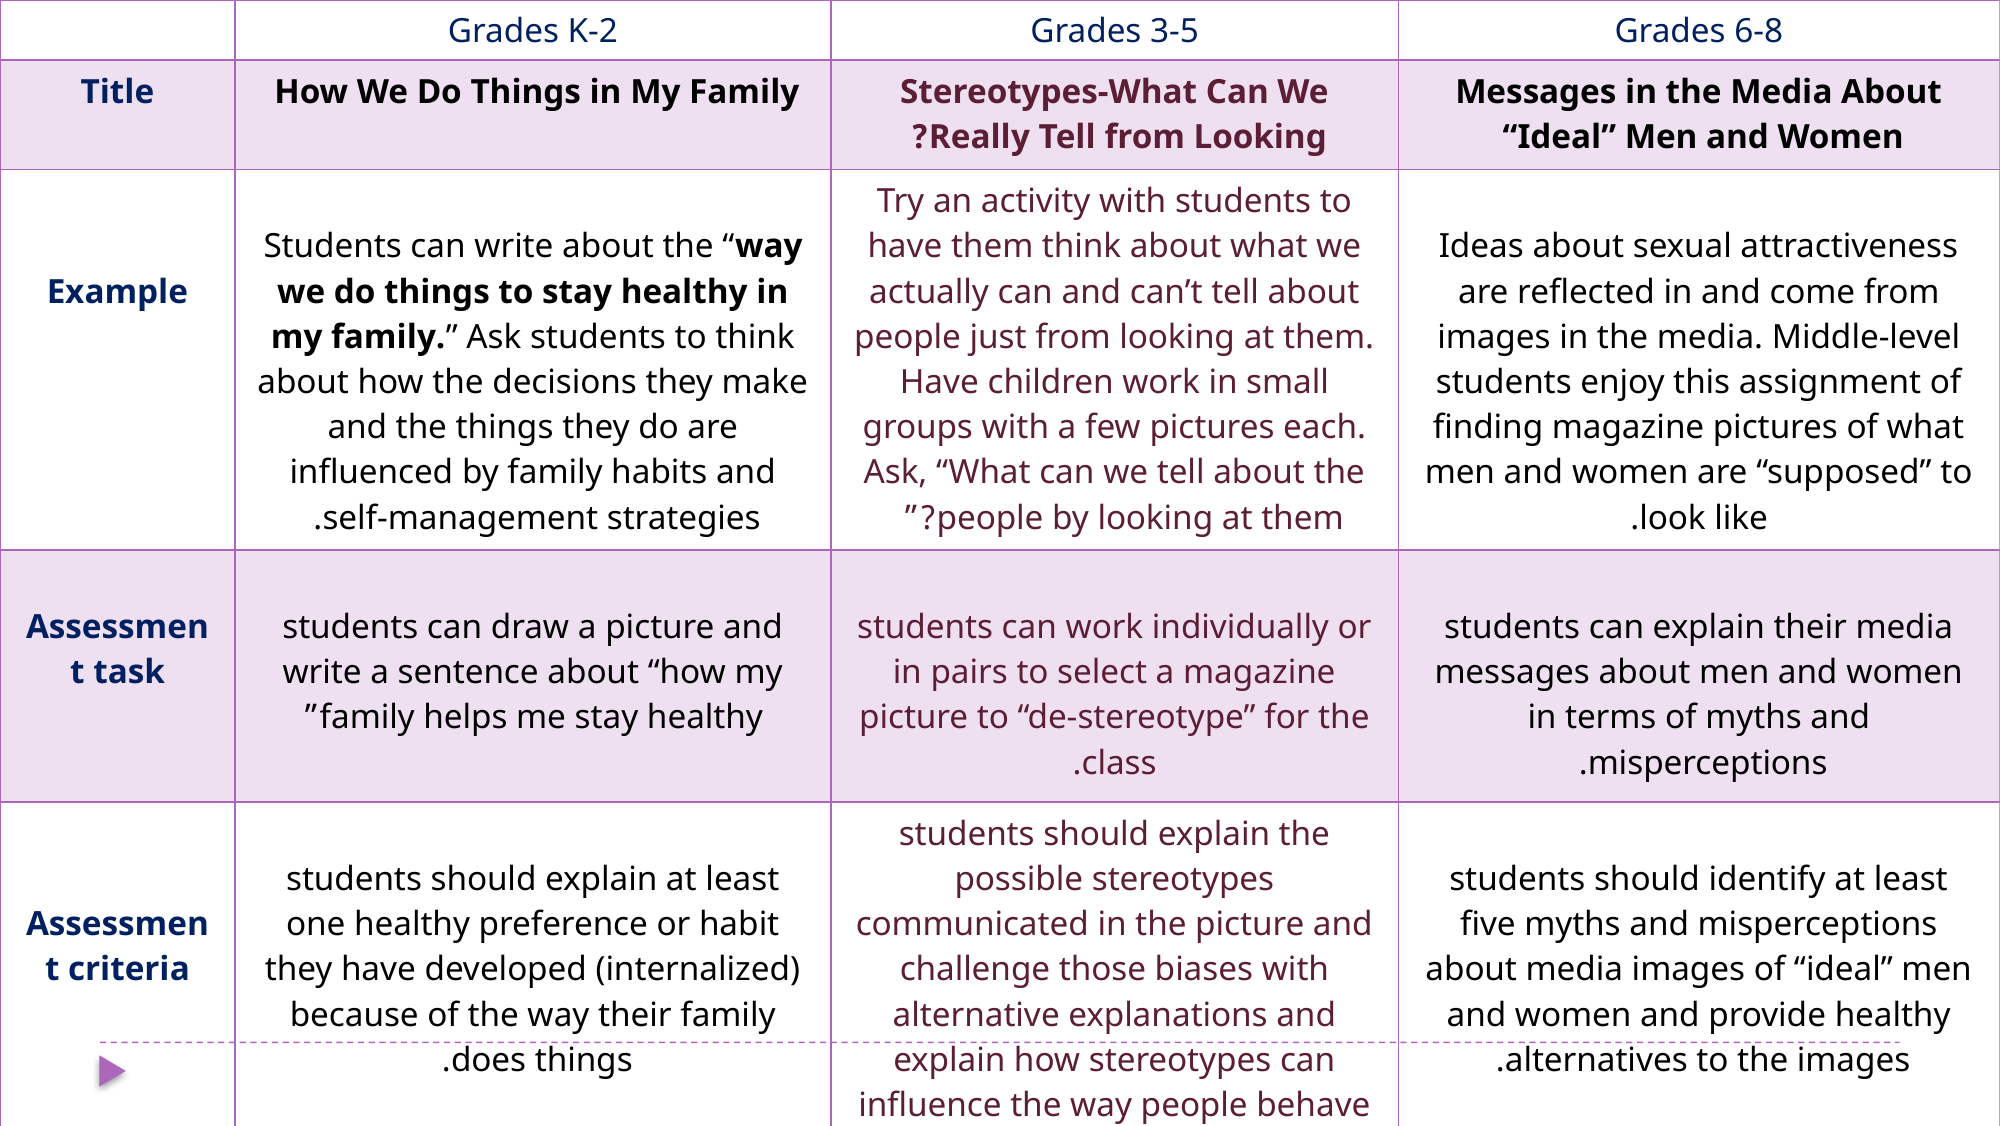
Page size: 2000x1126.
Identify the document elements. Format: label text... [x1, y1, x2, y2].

table_cell Example [1, 170, 234, 549]
table_cell students can explain their media messages about men and women in terms of myths and misperceptions. [1399, 551, 1999, 801]
table_cell Ideas about sexual attractiveness are reflected in and come from images in the media. Middle-level students enjoy this assignment of finding magazine pictures of what men and women are “supposed” to look like. [1399, 170, 1999, 549]
table_cell Assessment task [1, 551, 234, 801]
table_cell Messages in the Media About “Ideal” Men and Women [1399, 61, 1999, 169]
table_header Grades 6-8 [1399, 1, 1999, 59]
table_cell students should explain the possible stereotypes communicated in the picture and challenge those biases with alternative explanations and explain how stereotypes can influence the way people behave toward others. [832, 803, 1398, 1126]
table_header Grades 3-5 [832, 1, 1398, 59]
table_cell Students can write about the “way we do things to stay healthy in my family.” Ask students to think about how the decisions they make and the things they do are influenced by family habits and self-management strategies. [236, 170, 830, 549]
table_cell students can draw a picture and write a sentence about “how my family helps me stay healthy” [236, 551, 830, 801]
table_cell Try an activity with students to have them think about what we actually can and can’t tell about people just from looking at them. Have children work in small groups with a few pictures each. Ask, “What can we tell about the people by looking at them?” [832, 170, 1398, 549]
table_cell students should identify at least five myths and misperceptions about media images of “ideal” men and women and provide healthy alternatives to the images. [1399, 803, 1999, 1126]
table_header Grades K-2 [236, 1, 830, 59]
table_cell Title [1, 61, 234, 169]
table_cell students should explain at least one healthy preference or habit they have developed (internalized) because of the way their family does things. [236, 803, 830, 1126]
table_cell How We Do Things in My Family [236, 61, 830, 169]
table_cell Assessment criteria [1, 803, 234, 1126]
table_cell Stereotypes-What Can We Really Tell from Looking? [832, 61, 1398, 169]
table_cell students can work individually or in pairs to select a magazine picture to “de-stereotype” for the class. [832, 551, 1398, 801]
table_header [1, 1, 234, 59]
